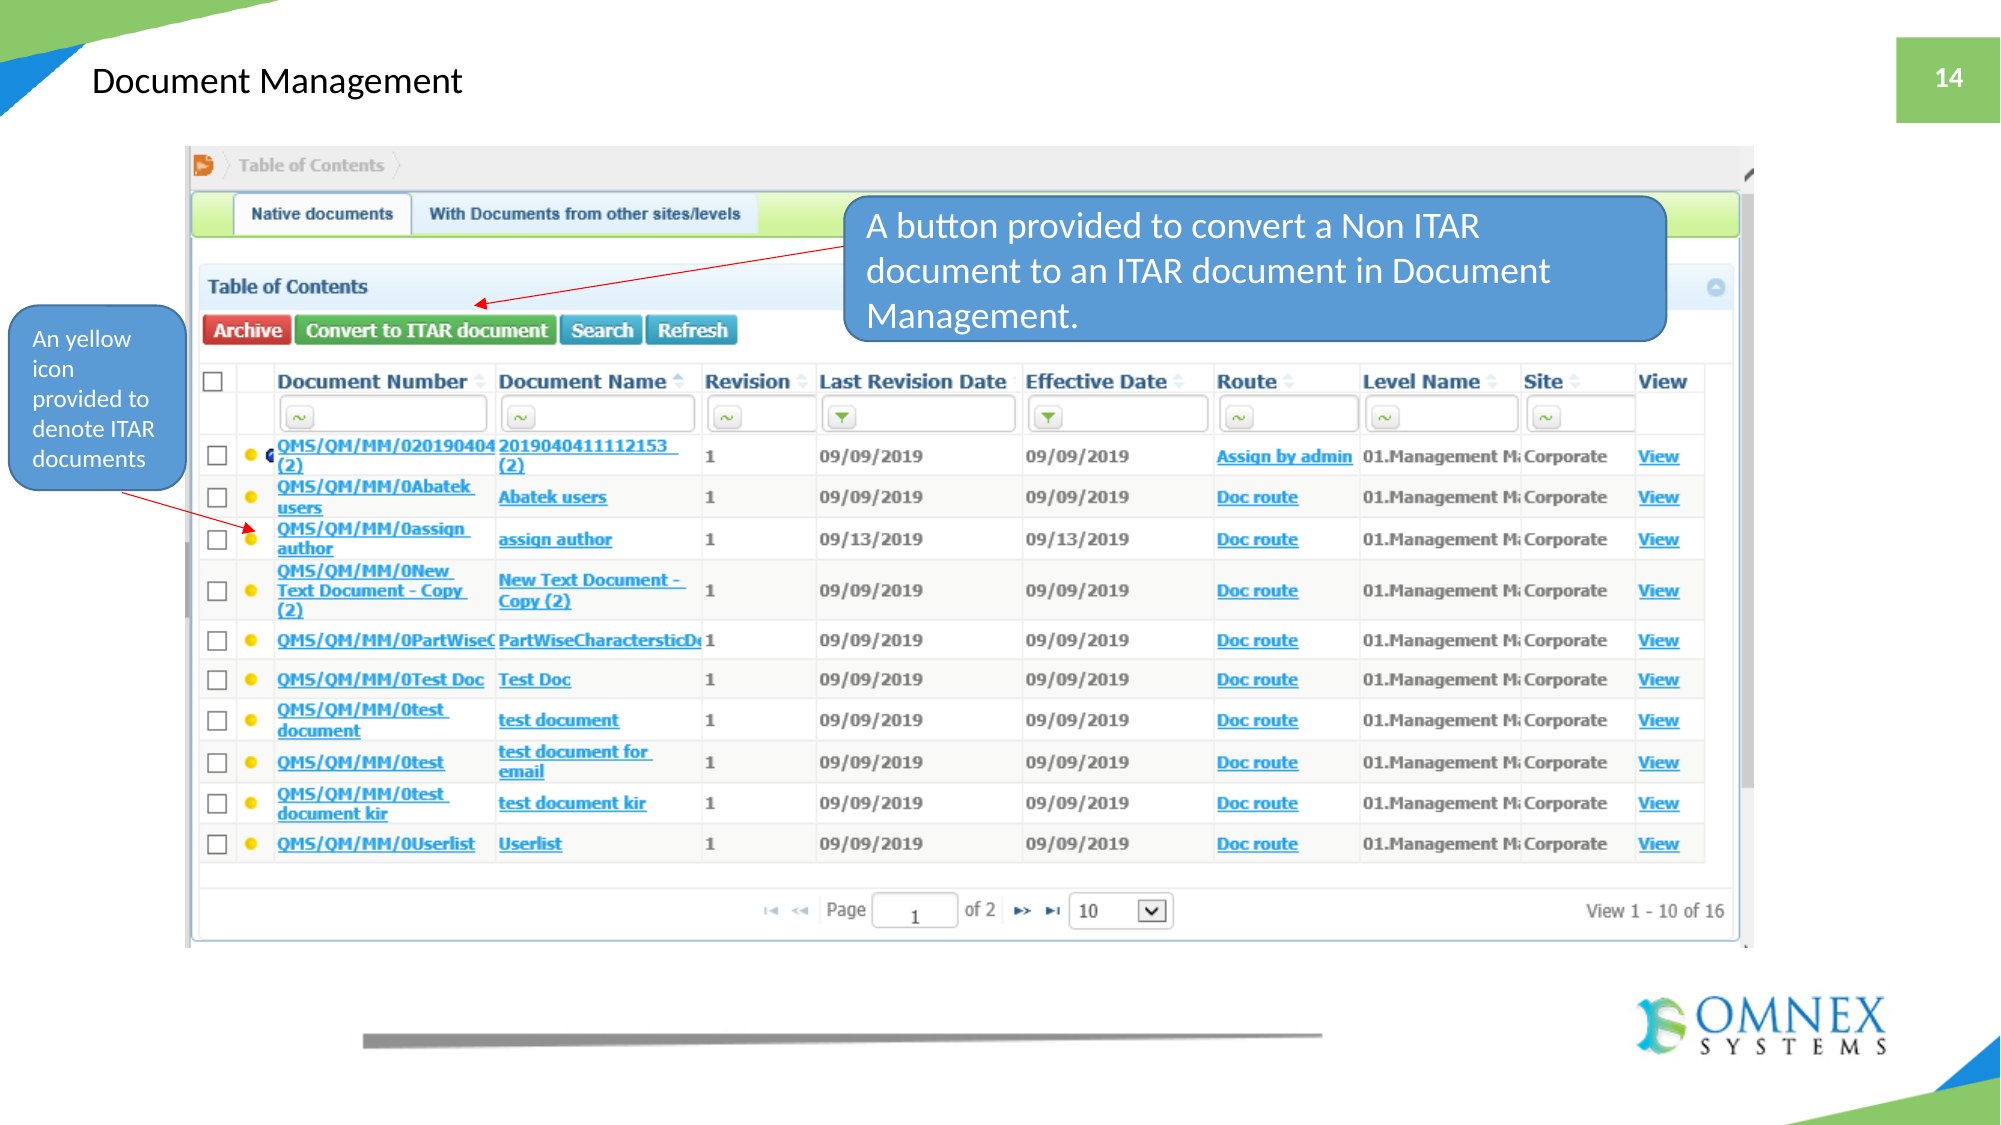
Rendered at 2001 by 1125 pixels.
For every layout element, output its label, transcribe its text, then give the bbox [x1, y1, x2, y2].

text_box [122, 492, 256, 532]
picture [349, 1013, 1354, 1062]
picture [185, 146, 1754, 948]
slide_number 14 [1919, 46, 2000, 106]
text_box An yellow icon provided to denote ITAR documents [7, 304, 185, 492]
picture [1616, 978, 2001, 1125]
text_box Document Management [76, 56, 507, 100]
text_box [474, 246, 845, 306]
picture [0, 0, 283, 117]
